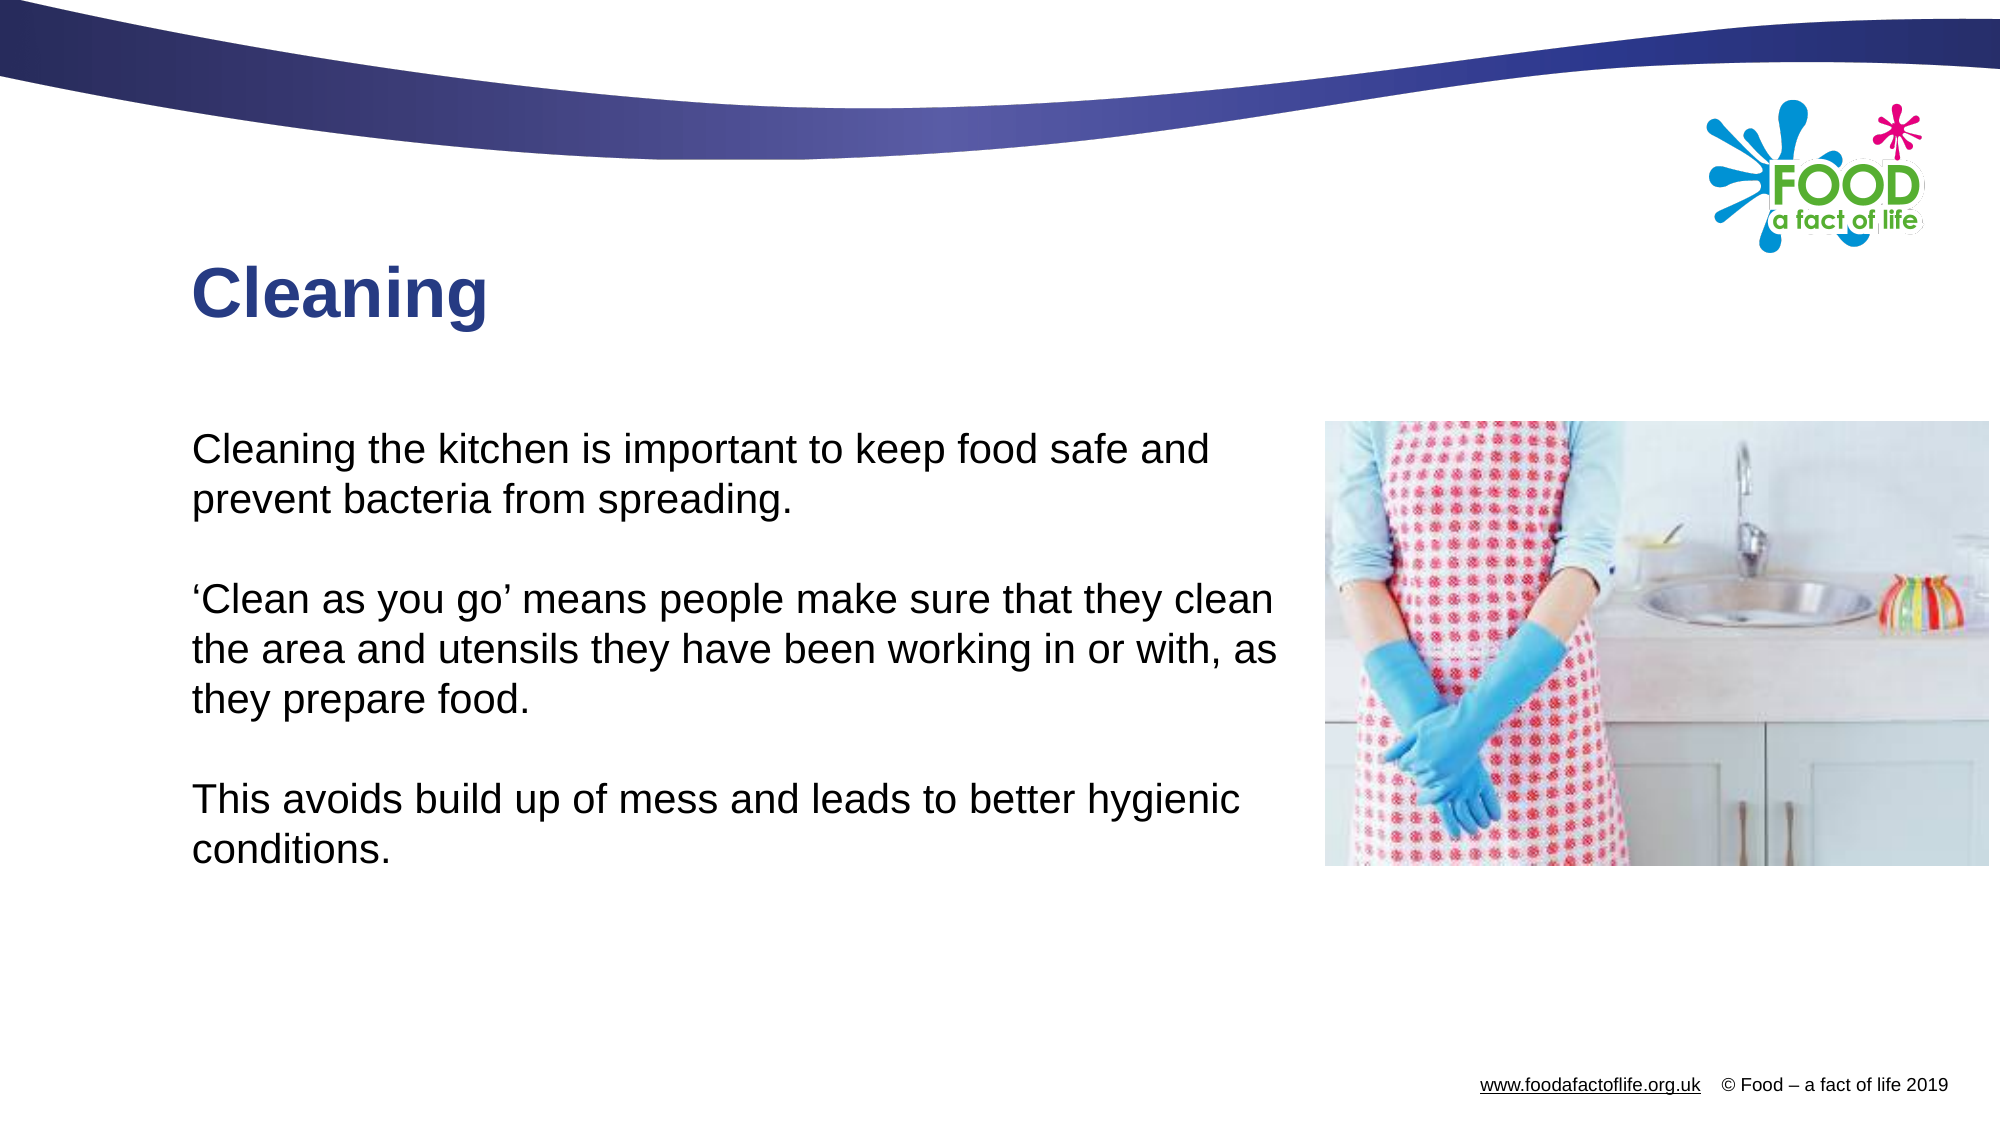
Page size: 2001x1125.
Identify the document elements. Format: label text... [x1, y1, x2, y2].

title Cleaning [191, 256, 1787, 375]
subtitle Cleaning the kitchen is important to keep food safe and prevent bacteria from spreading. ‘Clean as you go’ means people make sure that they clean the area and utensils they have been working in or with, as they prepare food. This avoids build up of mess and leads to better hygienic conditions. [191, 421, 1334, 1013]
picture [0, 0, 2000, 1125]
